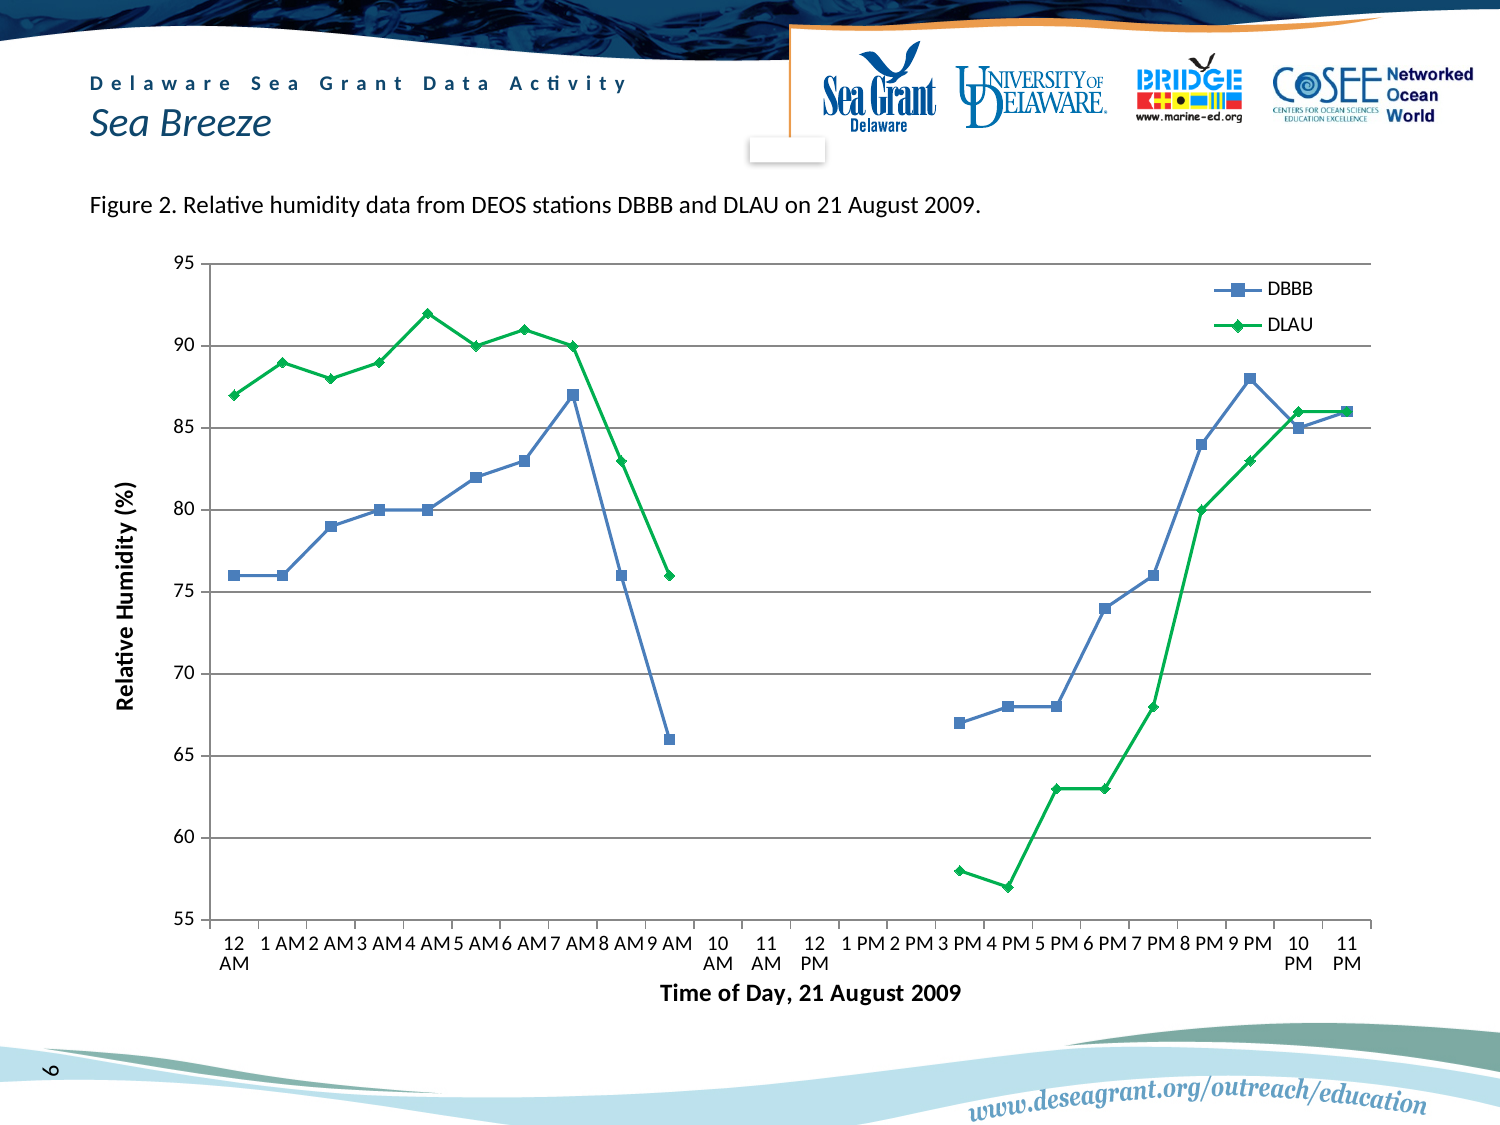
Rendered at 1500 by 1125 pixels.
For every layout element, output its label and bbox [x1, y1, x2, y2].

picture [0, 0, 1500, 1125]
chart [86, 237, 1400, 1026]
